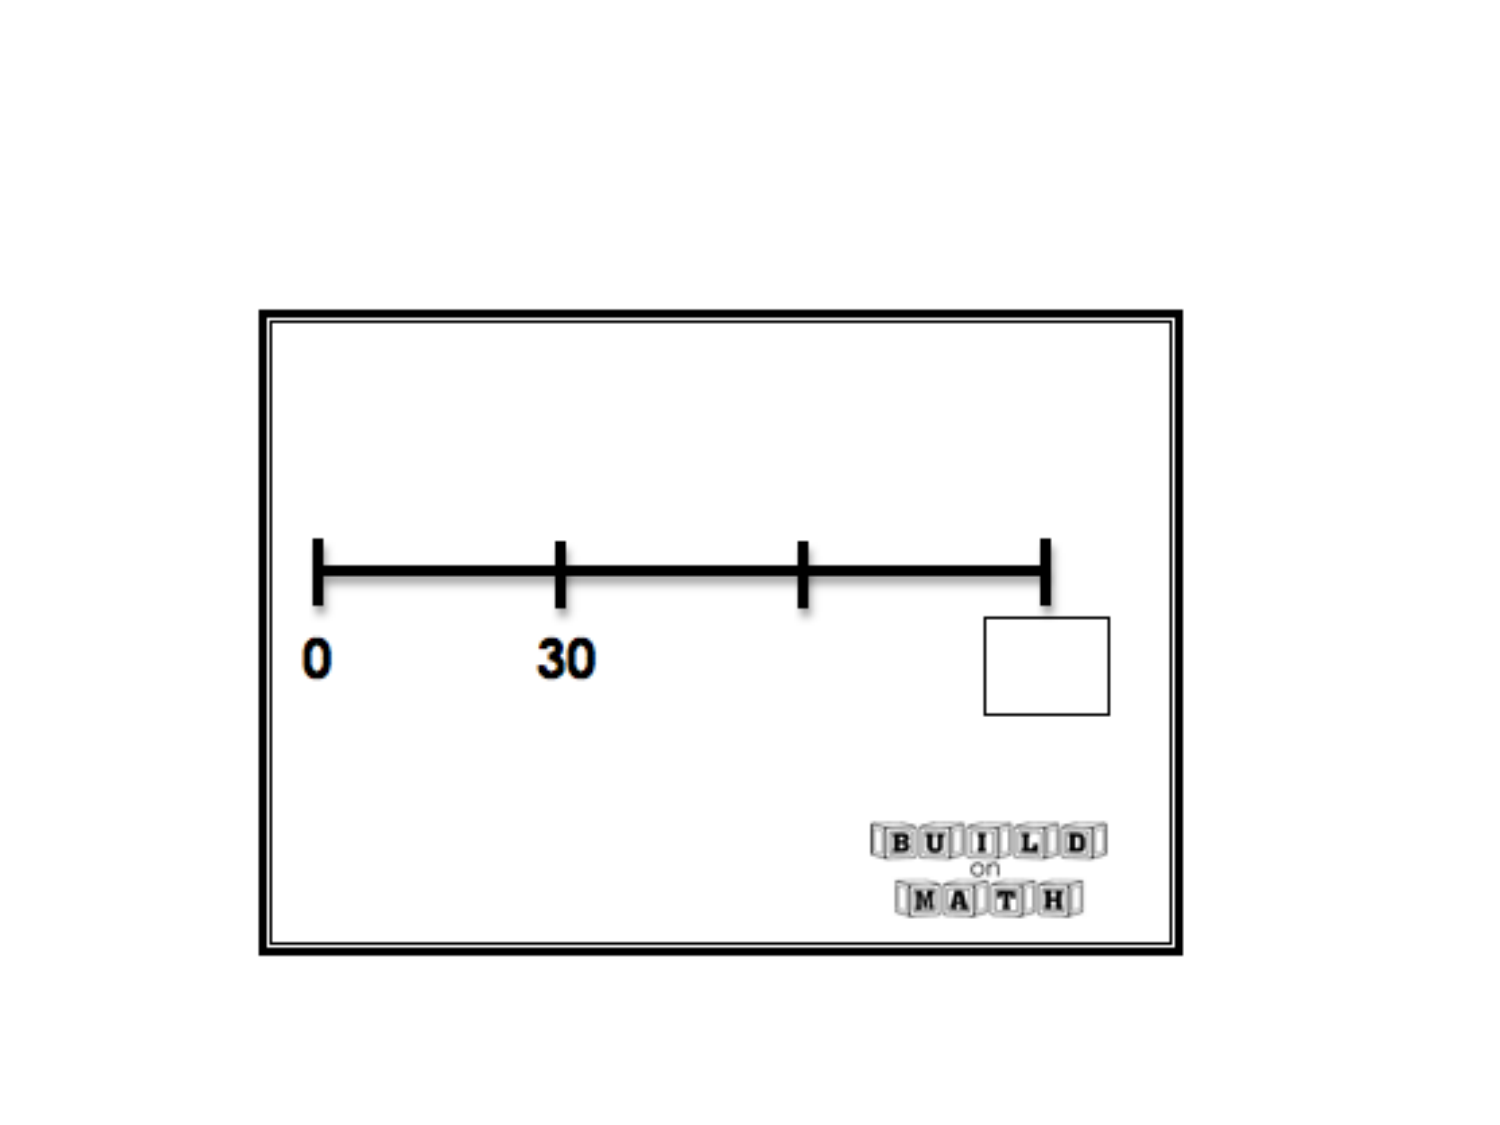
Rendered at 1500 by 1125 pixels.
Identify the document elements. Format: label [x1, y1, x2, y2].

list [74, 262, 1426, 1006]
